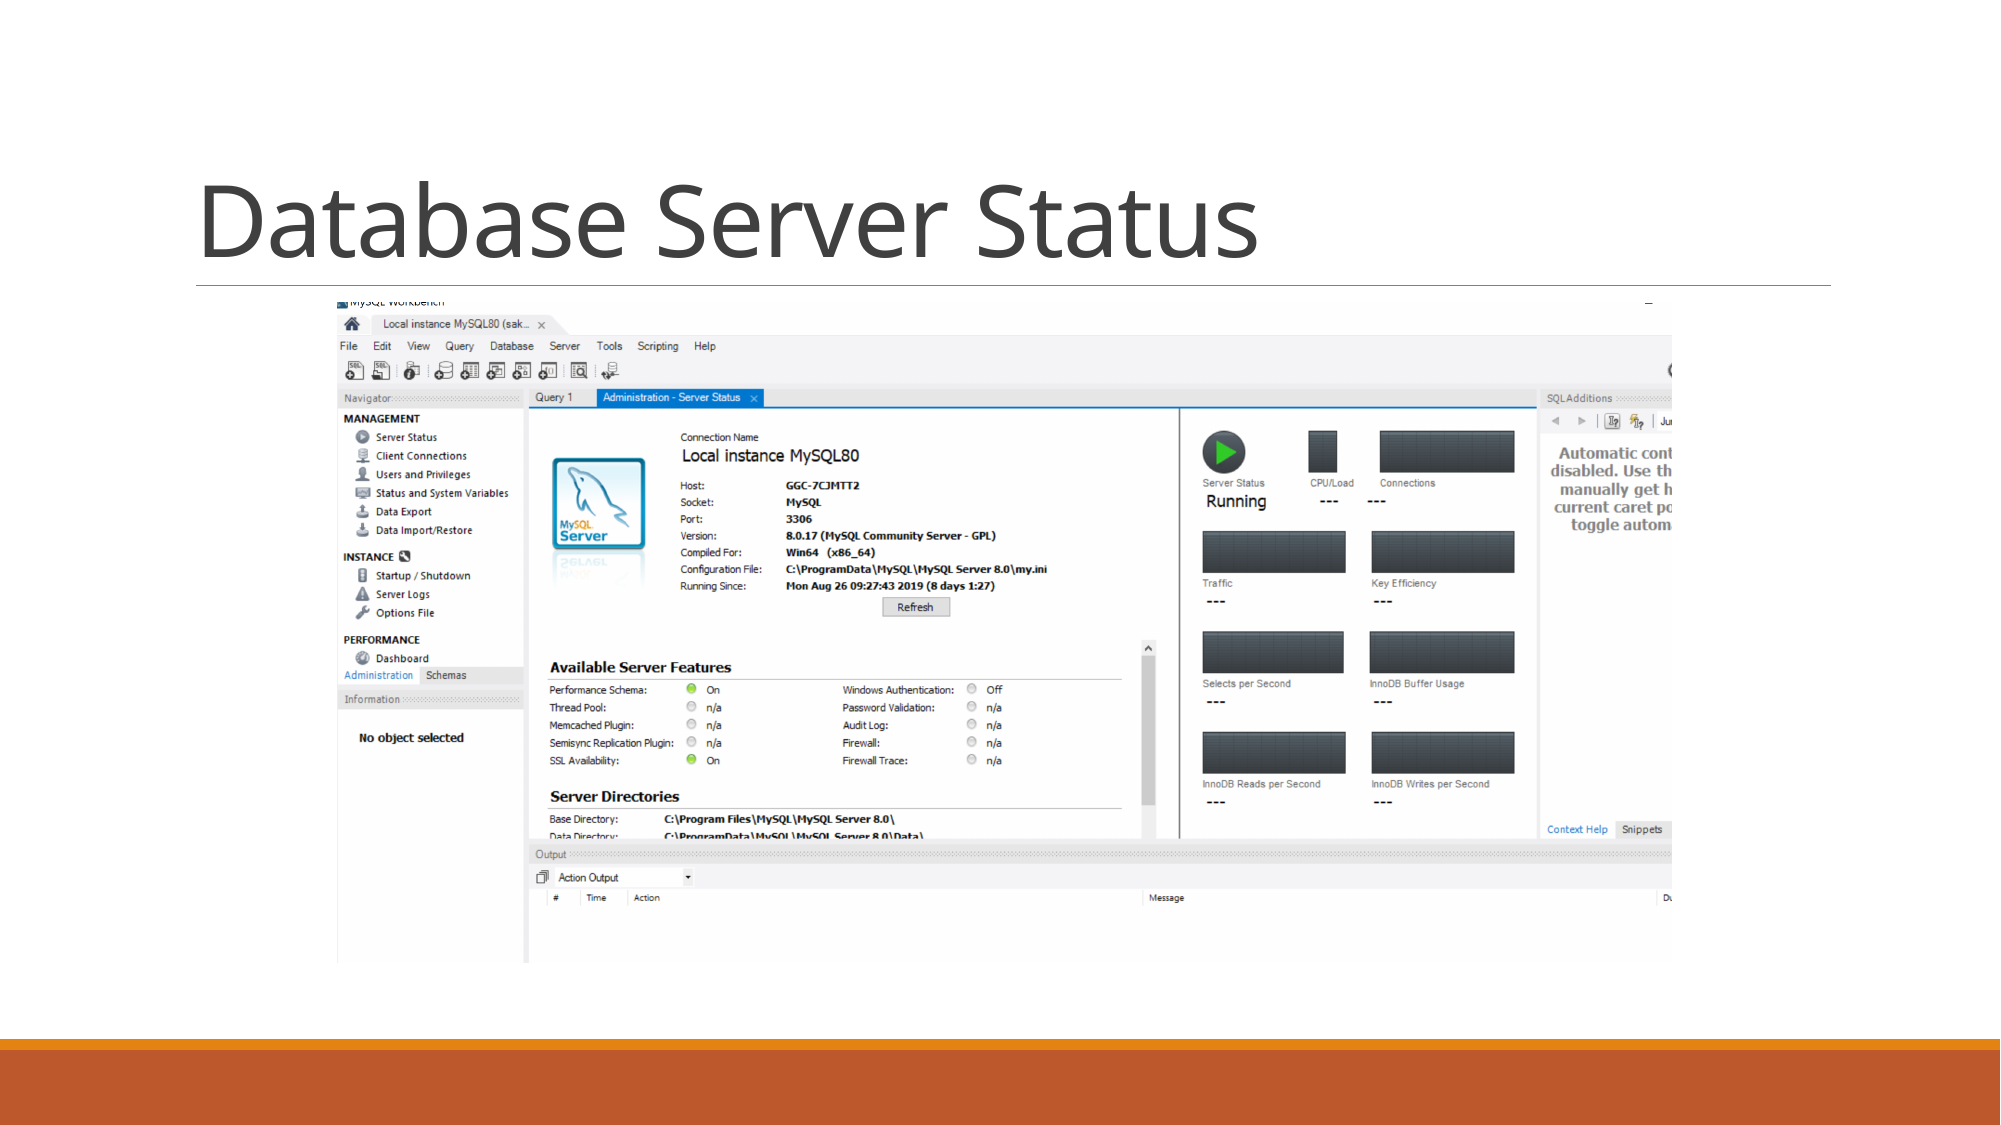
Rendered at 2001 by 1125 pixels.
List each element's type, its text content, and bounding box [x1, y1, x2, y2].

title Database Server Status [180, 47, 1830, 285]
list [337, 302, 1673, 964]
